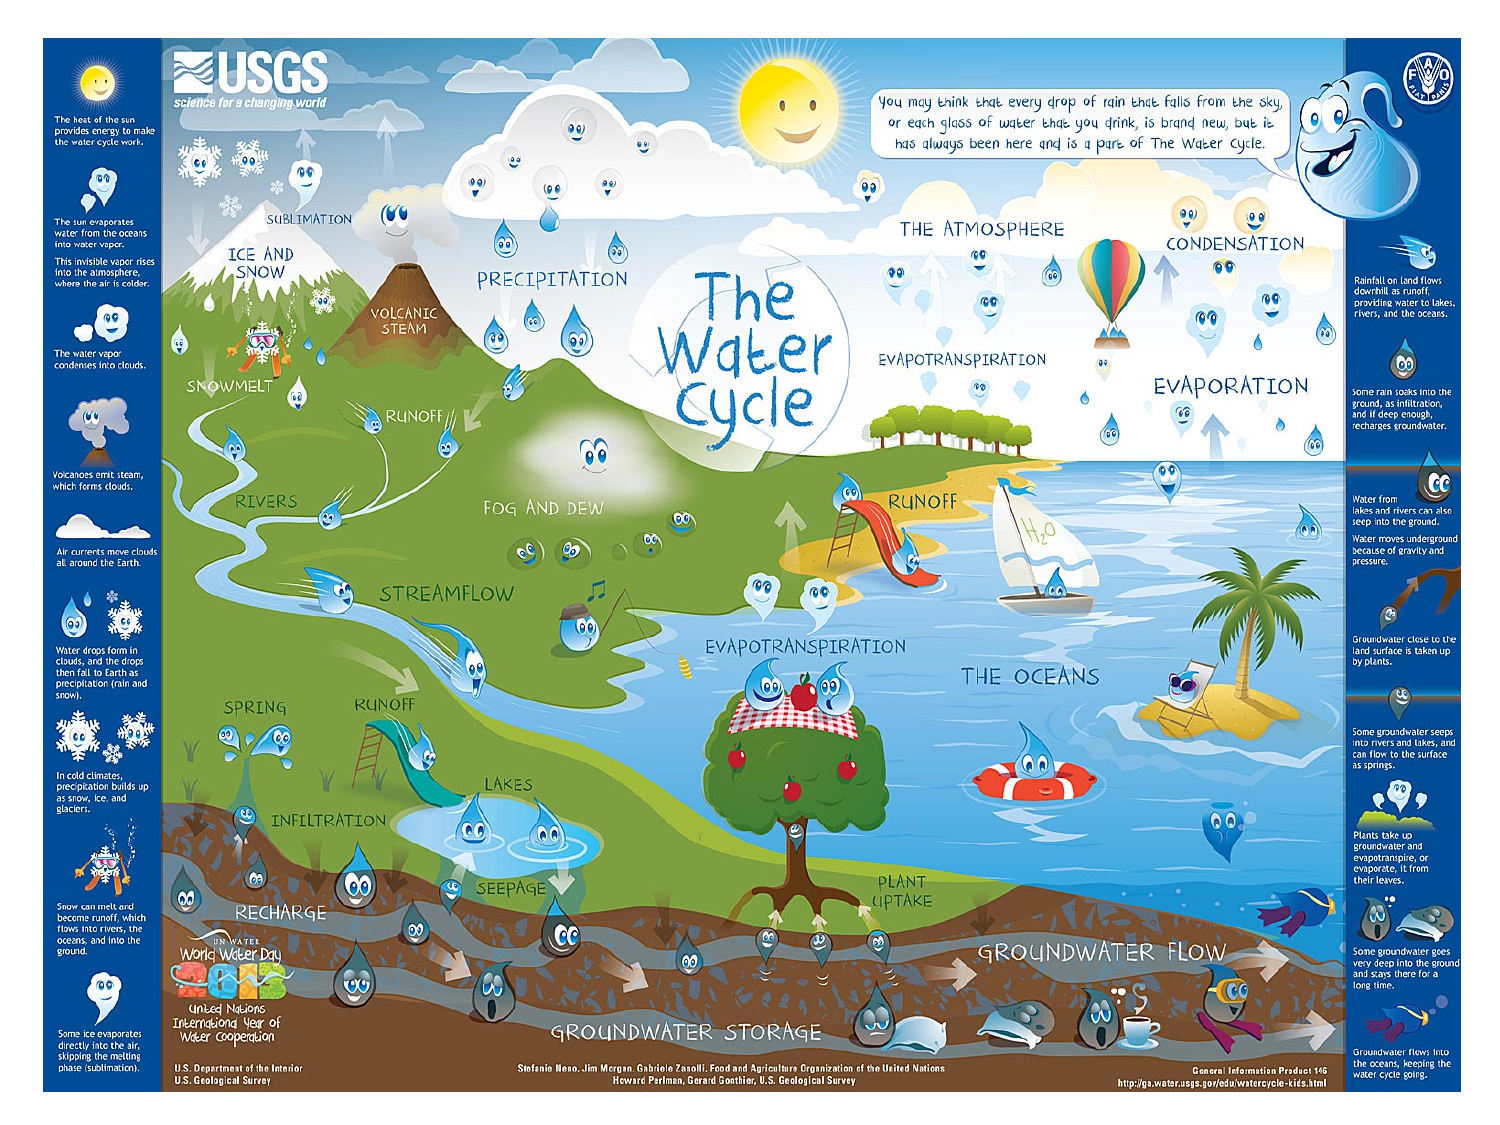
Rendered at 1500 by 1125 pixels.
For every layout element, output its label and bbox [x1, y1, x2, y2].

picture [42, 38, 1461, 1092]
